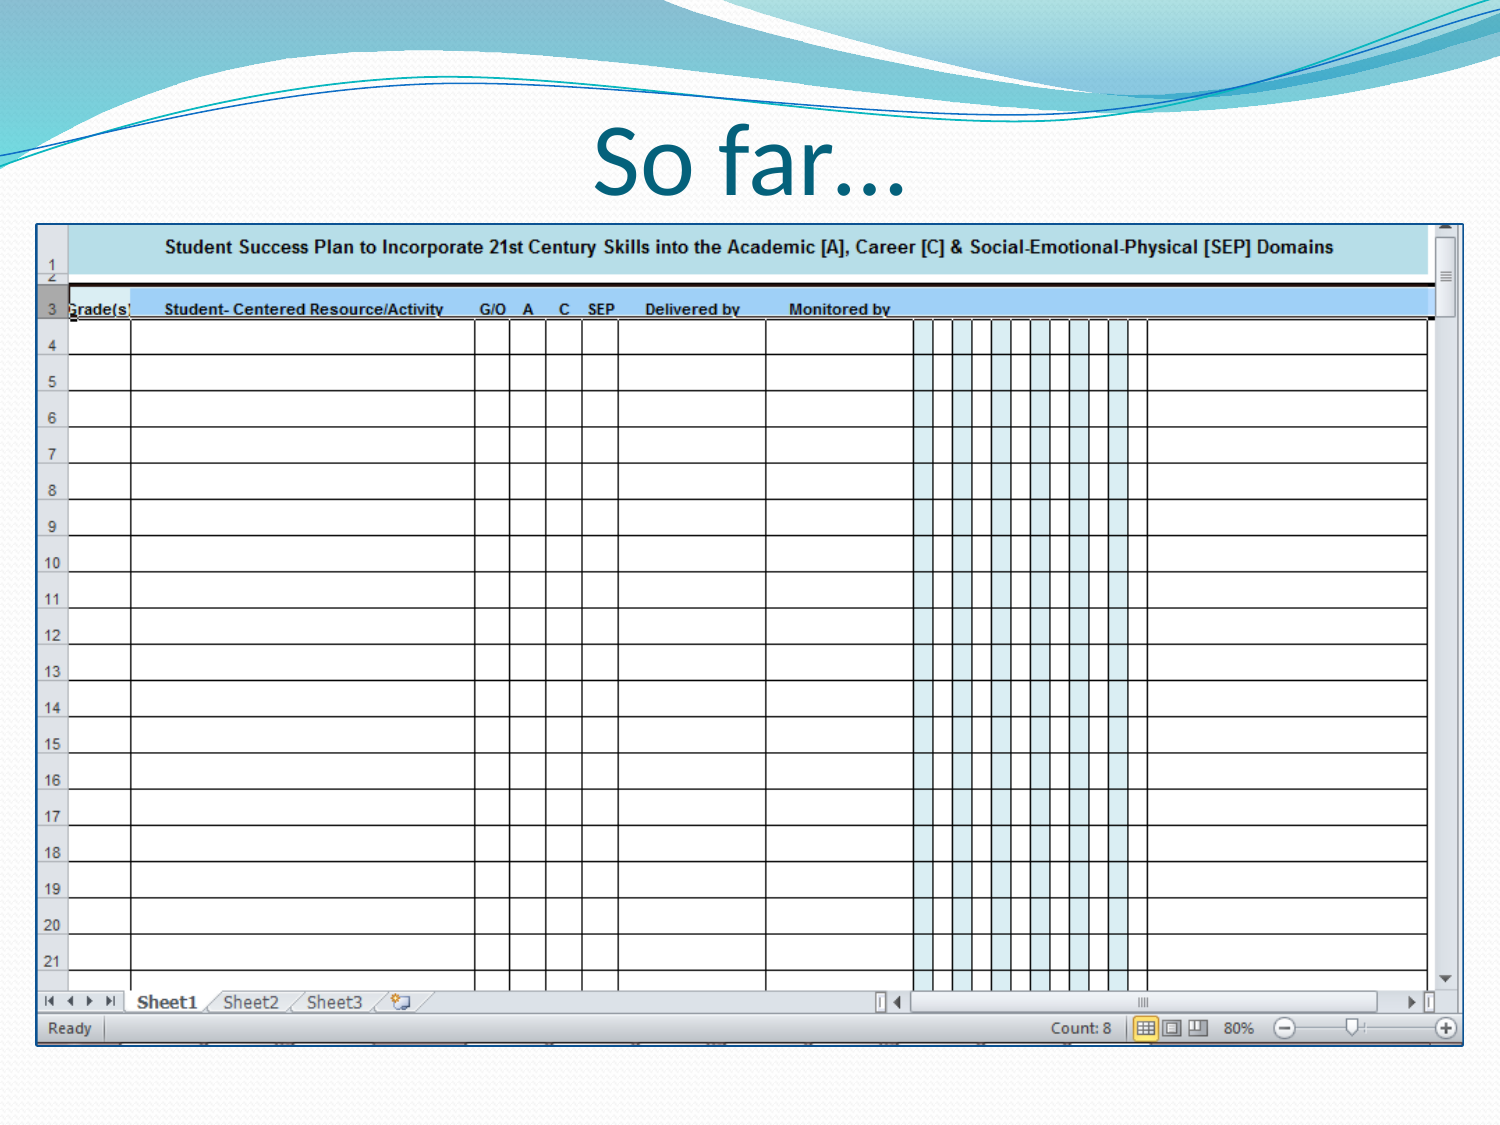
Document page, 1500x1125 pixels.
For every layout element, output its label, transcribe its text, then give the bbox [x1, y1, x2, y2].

picture [37, 224, 1463, 1045]
text_box So far… [0, 84, 1500, 224]
